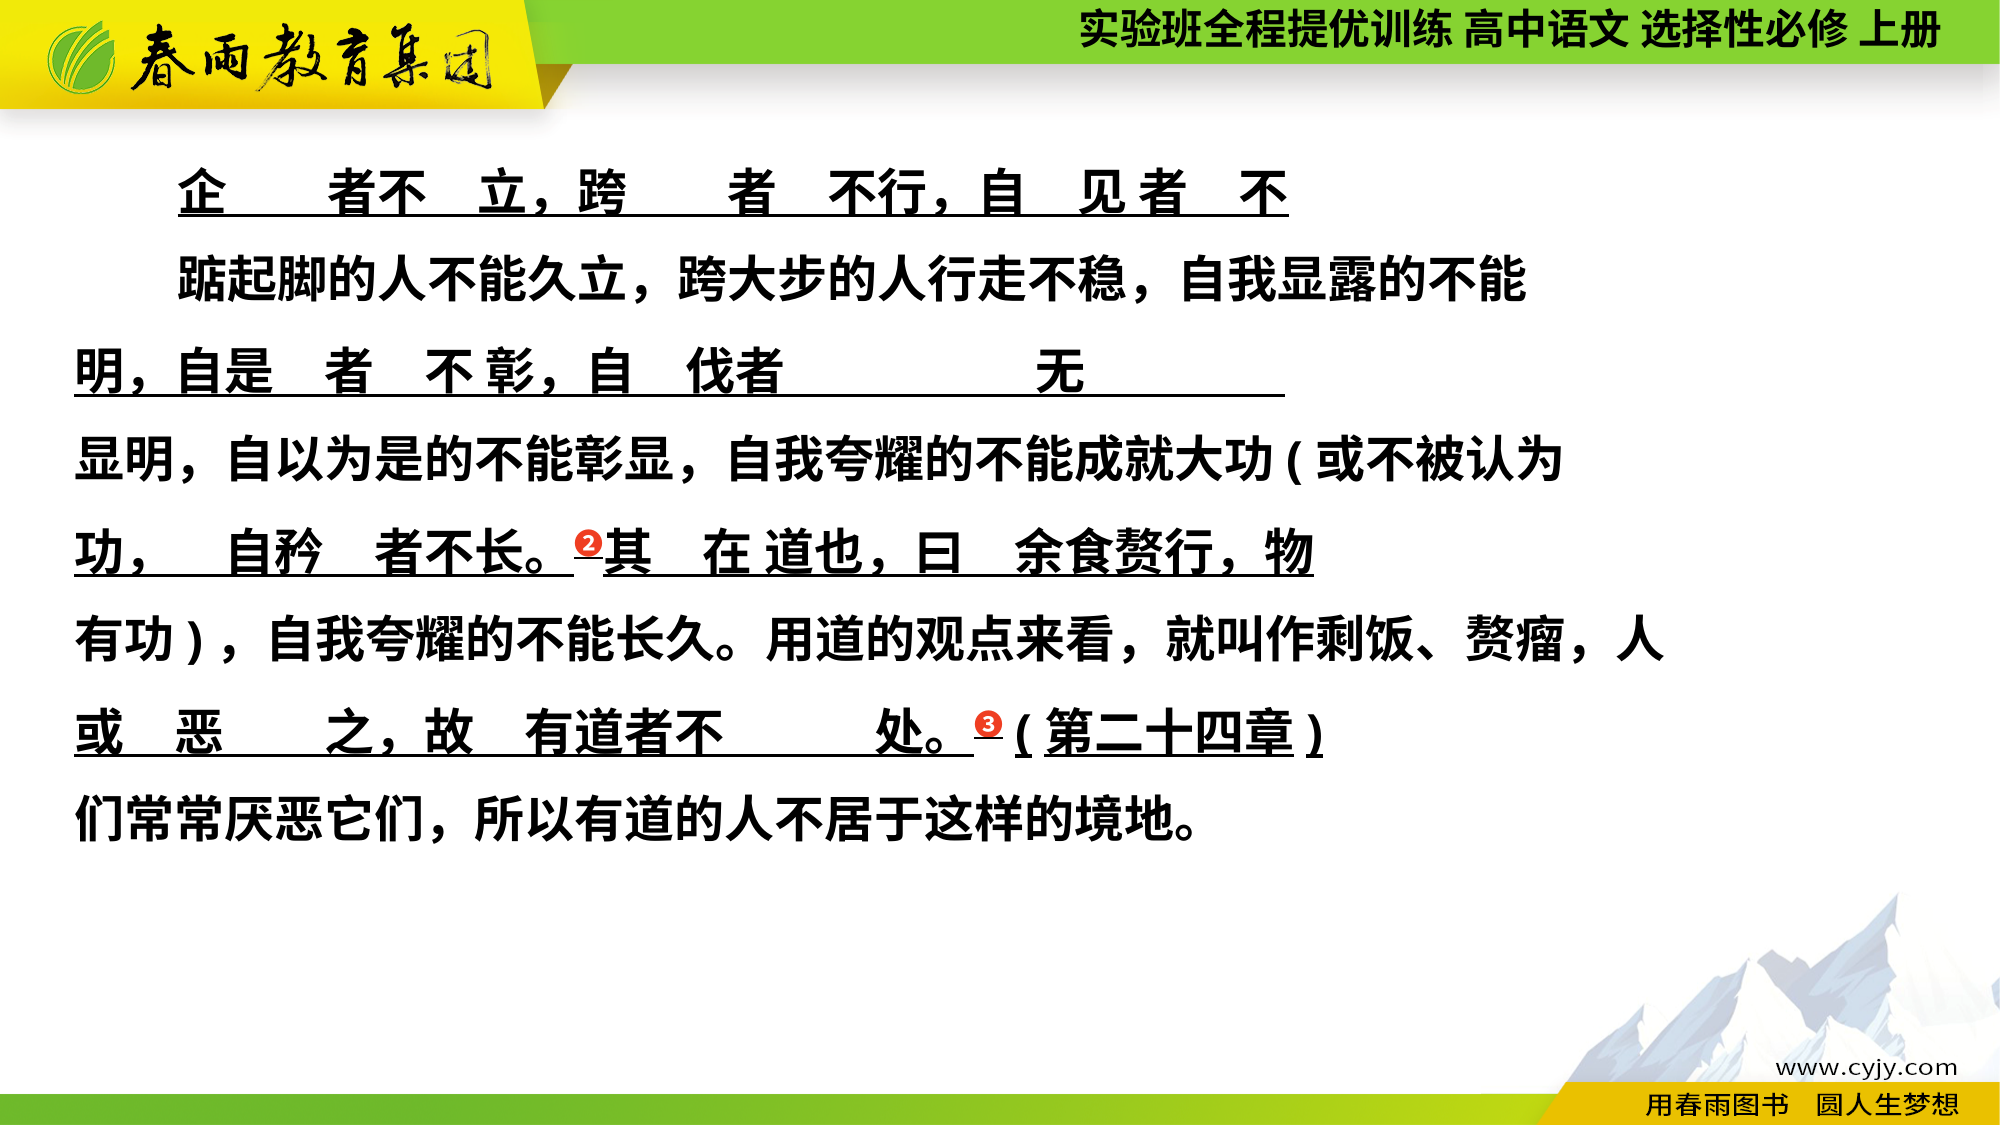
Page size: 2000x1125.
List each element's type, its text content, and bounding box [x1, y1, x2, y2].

text_box 踮起脚的人不能久立，跨大步的人行走不稳，自我显露的不能 显明，自以为是的不能彰显，自我夸耀的不能成就大功(或不被认为 有功)，自我夸耀的不能长久。用道的观点来看，就叫作剩饭、赘瘤，人 们常常厌恶它们，所以有道的人不居于这样的境地。 [59, 209, 1944, 855]
picture [0, 0, 2000, 1125]
